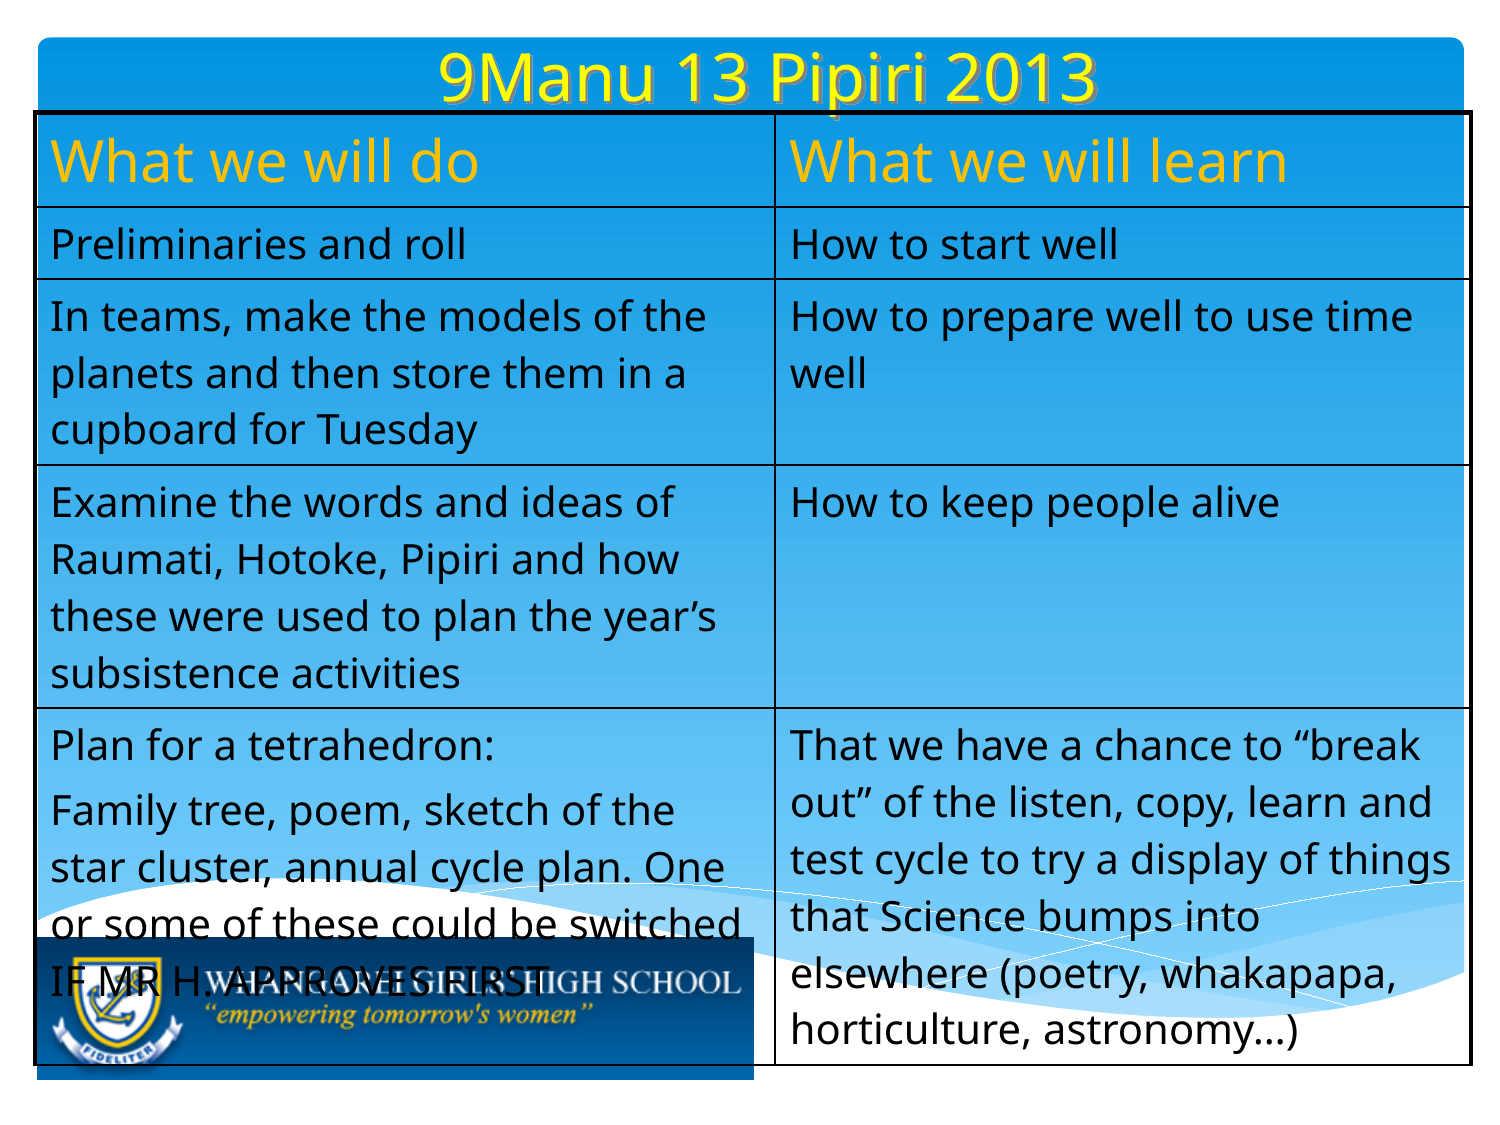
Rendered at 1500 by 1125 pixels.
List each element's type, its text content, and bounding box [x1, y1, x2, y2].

table_cell Plan for a tetrahedron: Family tree, poem, sketch of the star cluster, annual cycle plan. One or some of these could be switched IF MR H. APPROVES FIRST [37, 709, 774, 1064]
table_header What we will do [37, 115, 774, 206]
table_cell Preliminaries and roll [37, 208, 774, 278]
table_cell How to keep people alive [776, 466, 1469, 707]
table_cell How to prepare well to use time well [776, 280, 1469, 464]
table_cell Examine the words and ideas of Raumati, Hotoke, Pipiri and how these were used to plan the year’s subsistence activities [37, 466, 774, 707]
text_box 9Manu 13 Pipiri 2013 [162, 24, 1375, 110]
table_cell In teams, make the models of the planets and then store them in a cupboard for Tuesday [37, 280, 774, 464]
table_header What we will learn [776, 115, 1469, 206]
picture [37, 937, 754, 1080]
table_cell How to start well [776, 208, 1469, 278]
table_cell That we have a chance to “break out” of the listen, copy, learn and test cycle to try a display of things that Science bumps into elsewhere (poetry, whakapapa, horticulture, astronomy…) [776, 709, 1469, 1064]
